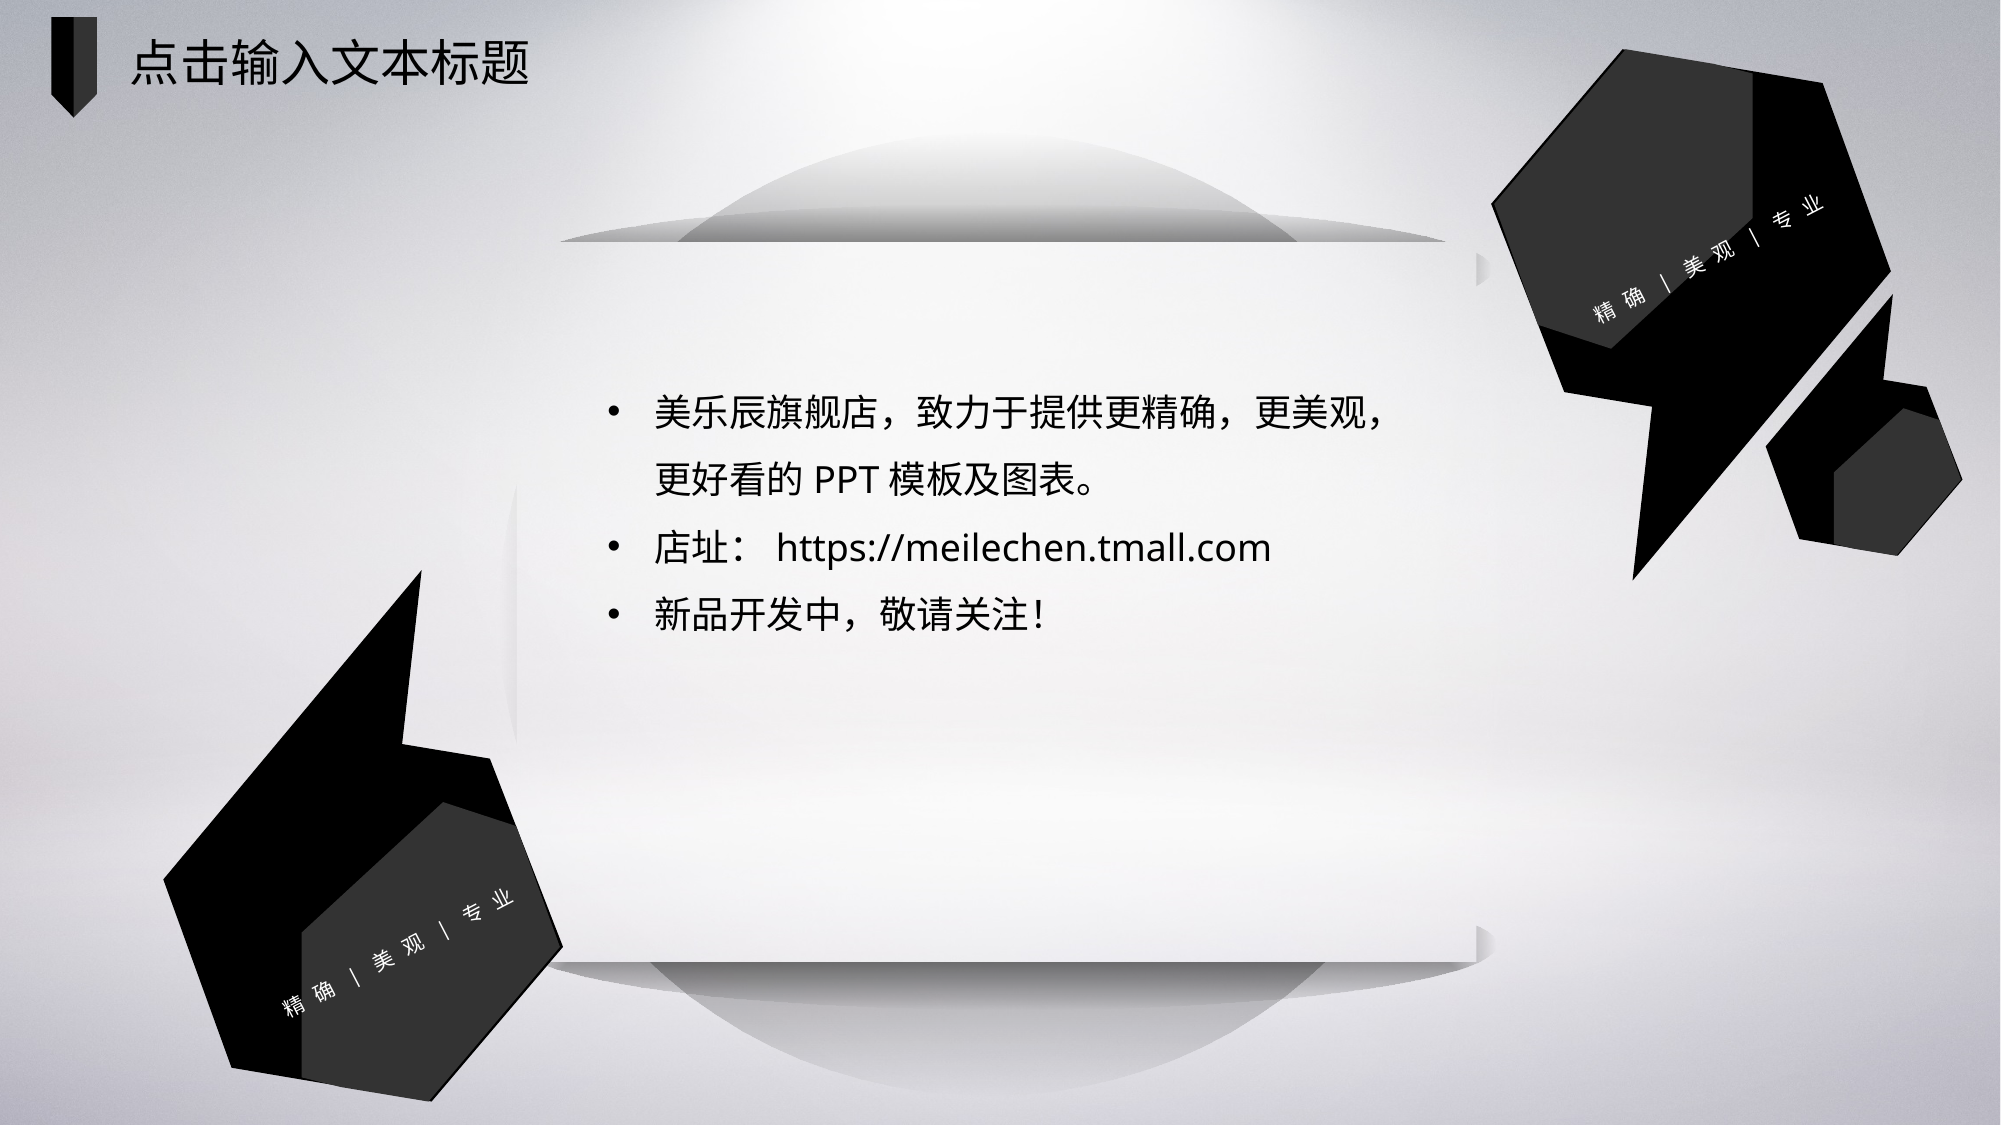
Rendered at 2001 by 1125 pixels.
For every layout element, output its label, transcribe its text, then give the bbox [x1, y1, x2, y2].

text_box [1491, 49, 1891, 581]
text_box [498, 132, 1497, 1096]
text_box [1765, 293, 1963, 556]
picture [0, 0, 2001, 1125]
text_box [73, 17, 97, 118]
text_box [51, 17, 73, 117]
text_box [163, 569, 564, 1102]
text_box 点击输入文本标题 [115, 24, 545, 99]
